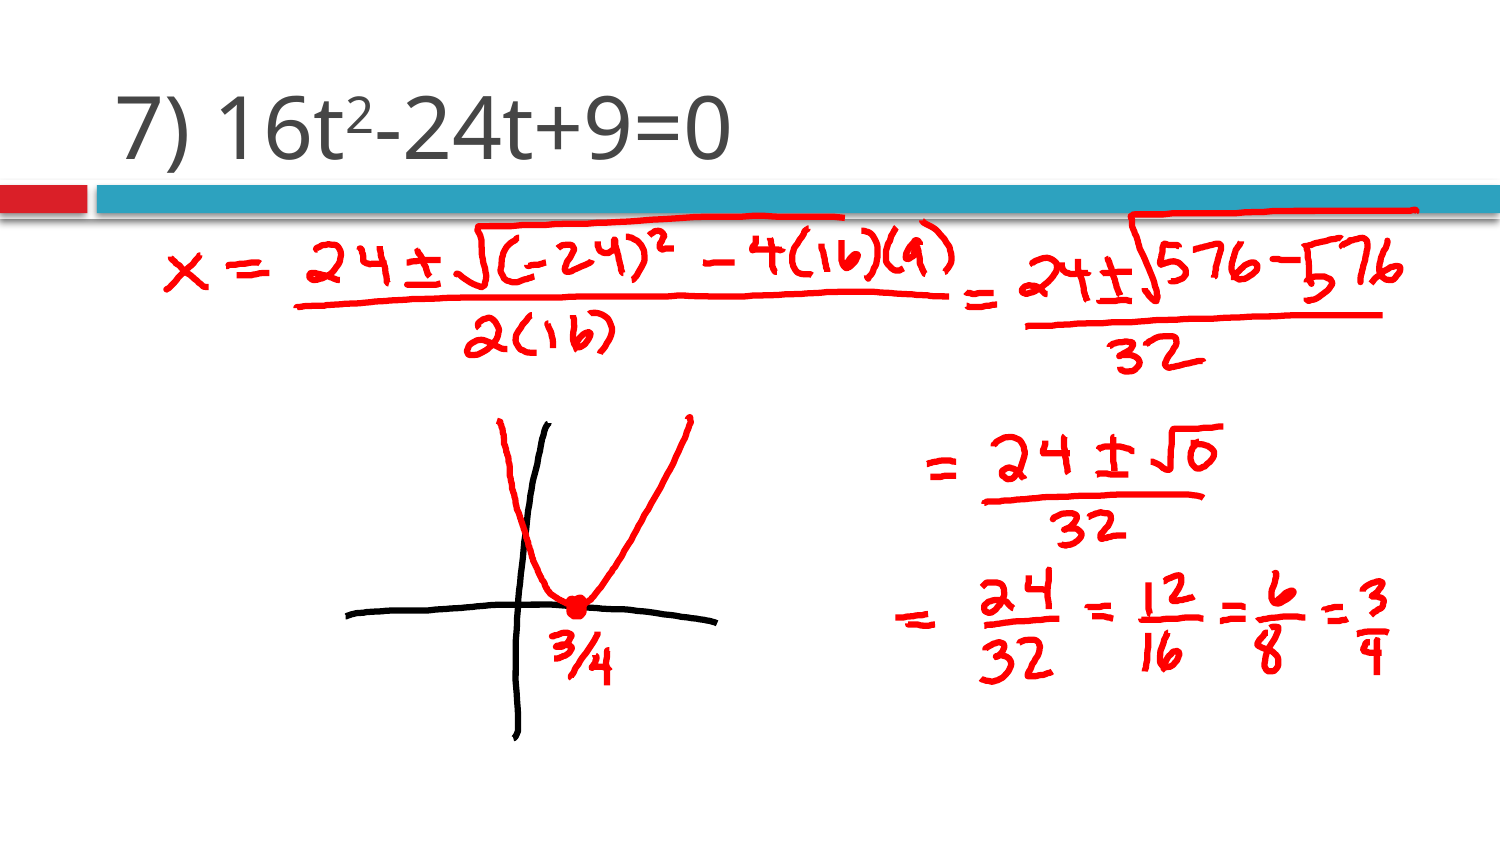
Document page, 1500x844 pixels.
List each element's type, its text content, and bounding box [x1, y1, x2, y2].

text_box [605, 649, 610, 686]
text_box [1159, 242, 1187, 283]
text_box [980, 641, 1013, 683]
text_box [588, 312, 613, 355]
text_box [165, 254, 201, 291]
text_box [185, 270, 209, 288]
text_box [1088, 511, 1127, 540]
text_box [226, 261, 261, 267]
text_box [1341, 237, 1369, 283]
text_box [466, 316, 508, 356]
text_box [1092, 615, 1114, 620]
text_box [551, 631, 573, 660]
text_box [1108, 340, 1141, 373]
text_box [1026, 575, 1046, 592]
text_box [1112, 436, 1116, 472]
text_box [1370, 239, 1402, 284]
text_box [1115, 445, 1135, 452]
text_box [513, 535, 533, 739]
text_box [1362, 641, 1376, 654]
text_box [840, 240, 859, 270]
text_box [981, 581, 1014, 614]
text_box [567, 596, 585, 618]
text_box [308, 243, 342, 281]
text_box [964, 291, 994, 295]
text_box [1096, 472, 1129, 476]
text_box [1302, 237, 1343, 248]
text_box [1189, 440, 1215, 470]
text_box [378, 246, 390, 285]
text_box [416, 249, 431, 278]
text_box [514, 314, 537, 354]
text_box [1097, 445, 1112, 451]
text_box [170, 256, 186, 271]
text_box [1145, 335, 1205, 369]
text_box [1052, 512, 1083, 547]
text_box [1021, 257, 1058, 295]
text_box [546, 322, 554, 349]
text_box [1256, 615, 1306, 622]
text_box [921, 220, 953, 273]
text_box [895, 613, 929, 619]
text_box [1361, 580, 1385, 616]
text_box [496, 416, 692, 606]
text_box [1323, 606, 1343, 611]
text_box [625, 235, 646, 281]
text_box [966, 303, 998, 308]
text_box [926, 459, 957, 465]
text_box [1159, 632, 1181, 671]
text_box [1305, 275, 1333, 302]
text_box [1140, 616, 1204, 621]
text_box [930, 474, 957, 478]
text_box [1025, 314, 1383, 328]
text_box [1327, 617, 1348, 622]
text_box [1042, 440, 1064, 455]
text_box [1060, 262, 1078, 275]
text_box [1305, 247, 1311, 277]
text_box [1086, 604, 1111, 609]
text_box [648, 230, 674, 251]
text_box [751, 235, 771, 252]
text_box [791, 227, 813, 277]
text_box [769, 237, 777, 273]
text_box [406, 259, 421, 264]
text_box [526, 261, 547, 267]
text_box [455, 214, 845, 288]
text_box [236, 272, 270, 277]
text_box [773, 243, 784, 252]
text_box [1046, 568, 1051, 610]
text_box [885, 226, 904, 272]
text_box [1230, 241, 1259, 281]
text_box [569, 631, 599, 679]
text_box [1256, 626, 1280, 673]
text_box [984, 617, 1060, 627]
title 7) 16t2-24t+9=0 [99, 19, 1438, 185]
text_box [1147, 582, 1151, 615]
text_box [1356, 630, 1389, 635]
text_box [820, 243, 829, 272]
text_box [983, 493, 1204, 504]
text_box [295, 290, 950, 309]
text_box [907, 623, 936, 627]
text_box [1081, 269, 1090, 274]
text_box [572, 315, 592, 351]
text_box [1376, 639, 1380, 676]
text_box [1130, 208, 1418, 302]
text_box [1163, 574, 1195, 602]
text_box [1018, 639, 1053, 677]
text_box [406, 282, 441, 286]
text_box [1077, 258, 1089, 302]
text_box [1219, 617, 1246, 622]
text_box [1106, 258, 1121, 296]
text_box [527, 603, 718, 625]
text_box [590, 655, 605, 669]
text_box [1144, 632, 1150, 672]
text_box [1150, 425, 1224, 471]
text_box [1063, 435, 1070, 474]
text_box [358, 247, 382, 266]
text_box [703, 261, 735, 265]
text_box [557, 244, 593, 273]
text_box [596, 238, 624, 274]
text_box [1222, 604, 1246, 608]
text_box [861, 229, 879, 280]
text_box [345, 603, 517, 620]
text_box [1270, 572, 1295, 605]
text_box [1192, 242, 1222, 278]
text_box [992, 436, 1026, 480]
text_box [499, 236, 535, 284]
text_box [905, 239, 926, 275]
